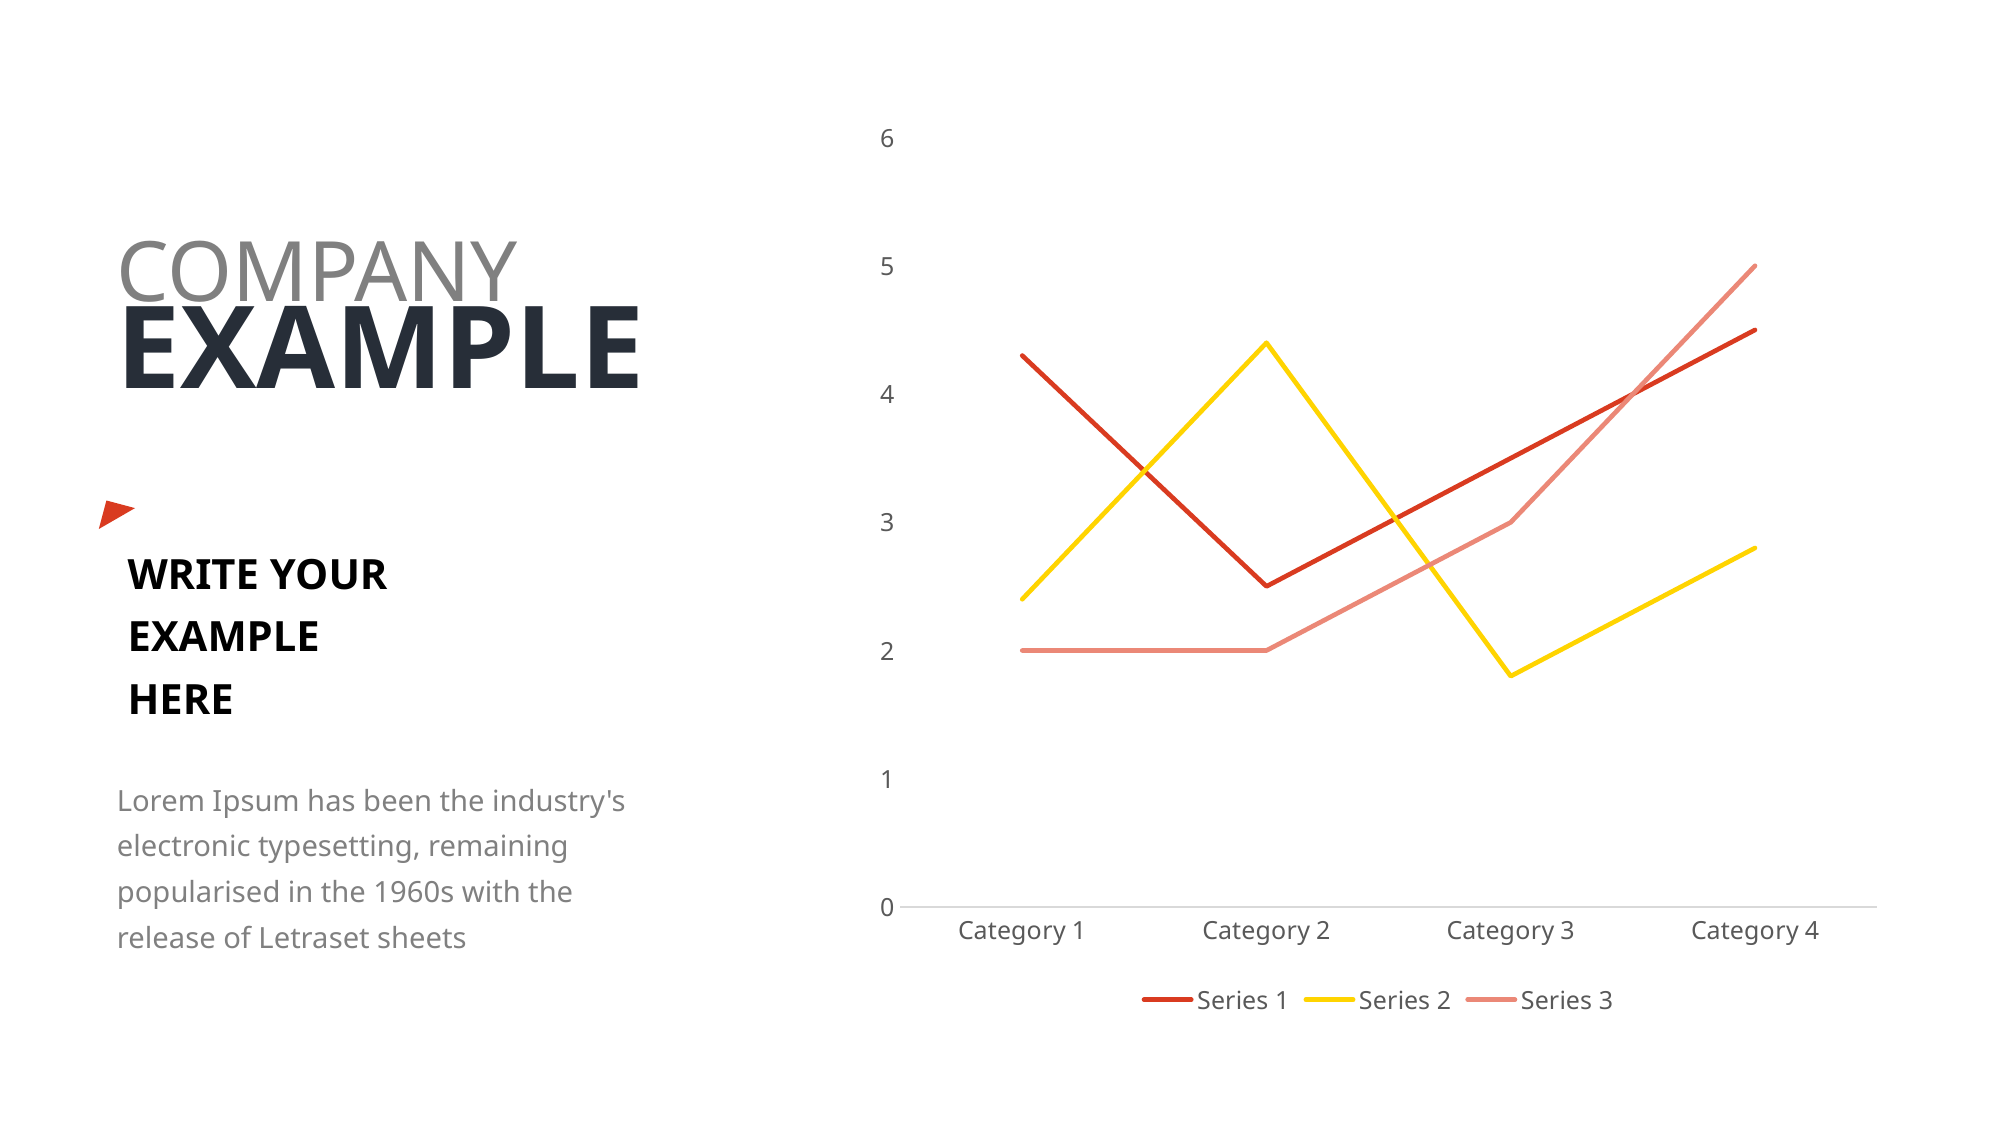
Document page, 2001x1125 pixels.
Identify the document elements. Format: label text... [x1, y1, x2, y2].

chart [859, 101, 1898, 1023]
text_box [102, 503, 418, 728]
text_box Lorem Ipsum has been the industry's electronic typesetting, remaining popularised in the 1960s with the release of Letraset sheets [102, 763, 669, 962]
text_box COMPANY EXAMPLE [102, 164, 771, 420]
